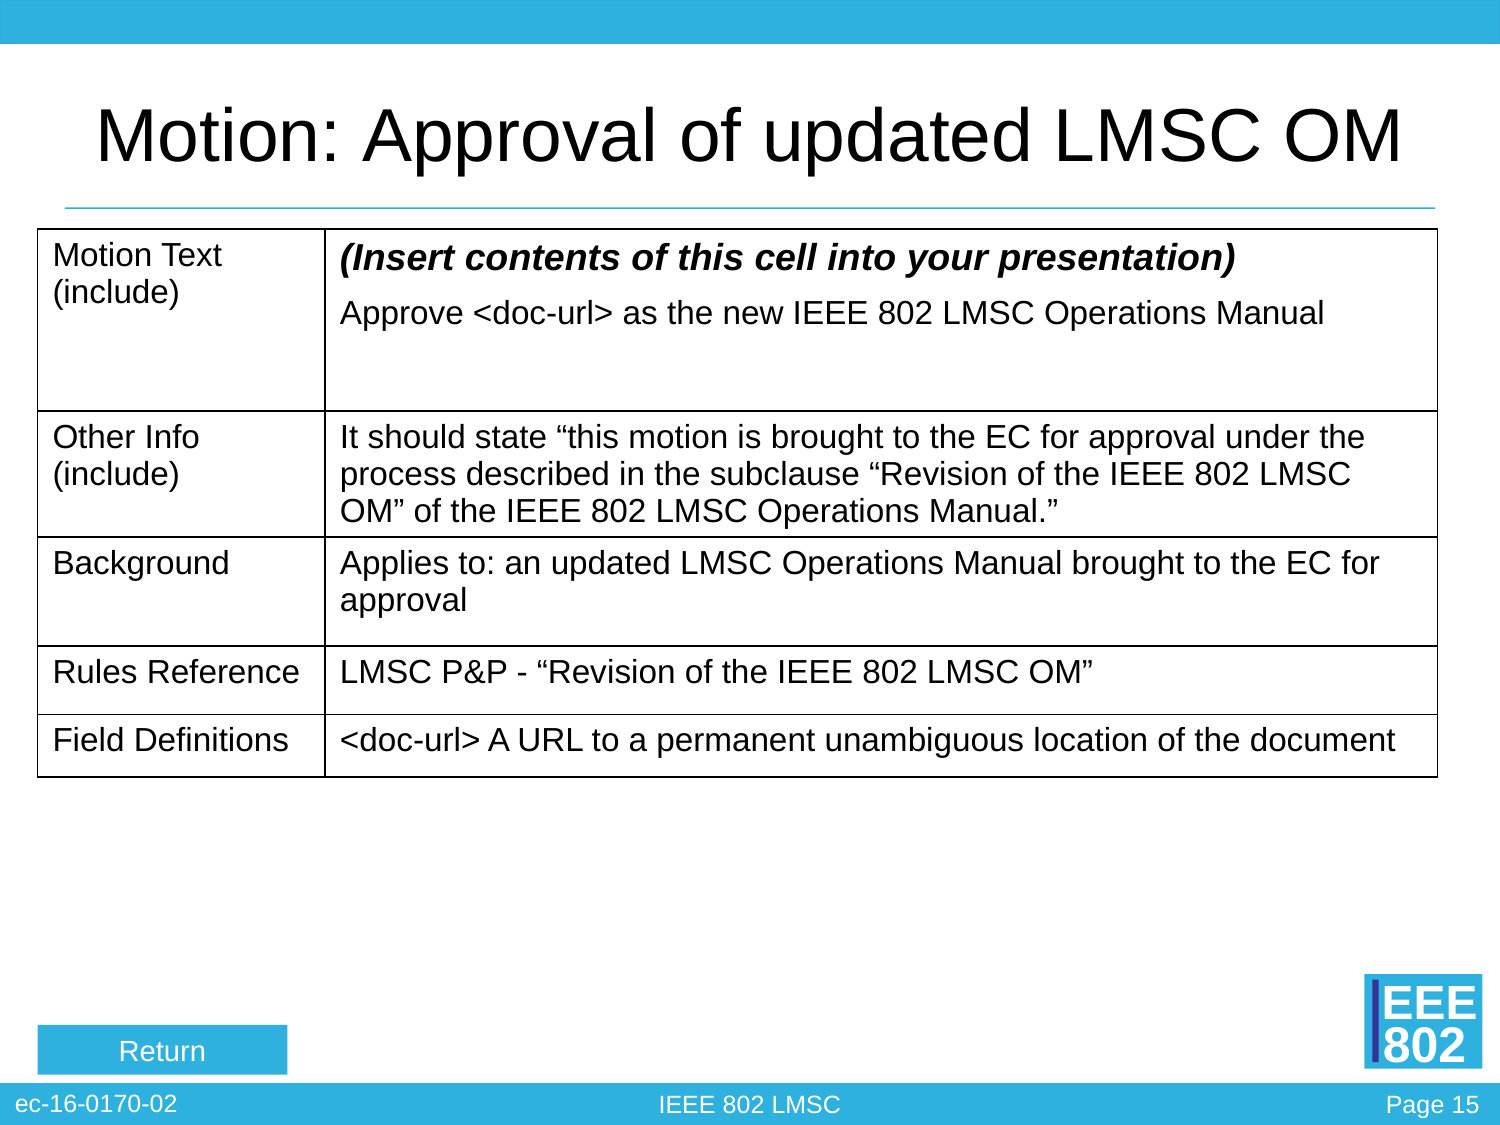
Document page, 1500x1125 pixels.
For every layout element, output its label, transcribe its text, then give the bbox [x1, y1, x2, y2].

table_header (Insert contents of this cell into your presentation) [326, 230, 1437, 287]
table_cell Field Definitions [38, 715, 324, 776]
table_cell Background [38, 538, 324, 645]
table_cell Other Info (include) [38, 412, 324, 536]
table_cell It should state “this motion is brought to the EC for approval under the process described in the subclause “Revision of the IEEE 802 LMSC OM” of the IEEE 802 LMSC Operations Manual.” [326, 412, 1437, 536]
table_cell Rules Reference [38, 647, 324, 714]
table_cell <doc-url> A URL to a permanent unambiguous location of the document [326, 715, 1437, 776]
title Motion: Approval of updated LMSC OM [75, 66, 1425, 197]
table_cell LMSC P&P - “Revision of the IEEE 802 LMSC OM” [326, 647, 1437, 714]
table_cell Applies to: an updated LMSC Operations Manual brought to the EC for approval [326, 538, 1437, 645]
text_box Return [37, 1024, 288, 1075]
table_cell Approve <doc-url> as the new IEEE 802 LMSC Operations Manual [326, 287, 1437, 410]
table_header Motion Text (include) [38, 230, 324, 410]
